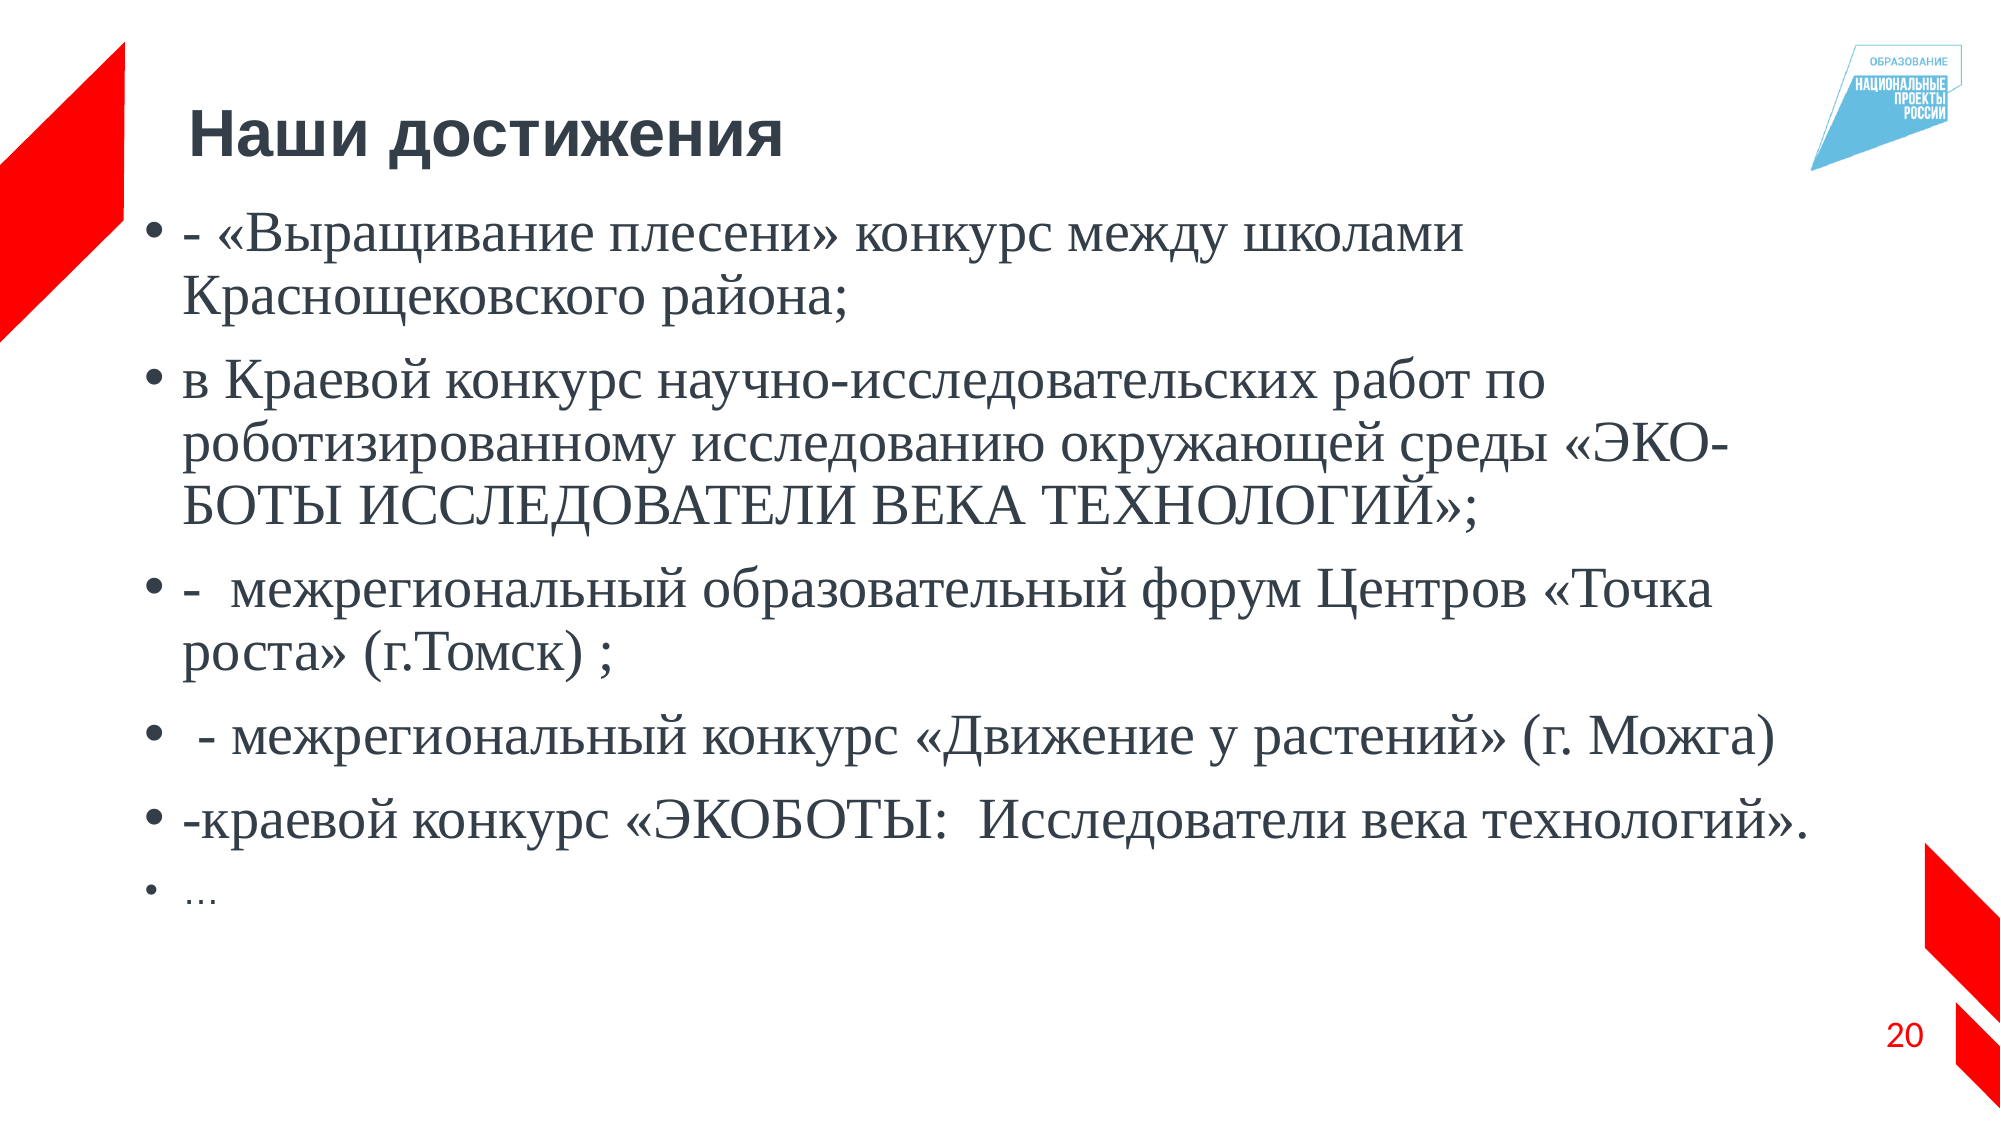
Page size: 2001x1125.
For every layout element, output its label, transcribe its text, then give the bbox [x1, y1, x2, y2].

list - «Выращивание плесени» конкурс между школами Краснощековского района; в Краевой конкурс научно-исследовательских работ по роботизированному исследованию окружающей среды «ЭКО-БОТЫ ИССЛЕДОВАТЕЛИ ВЕКА ТЕХНОЛОГИЙ»; - межрегиональный образовательный форум Центров «Точка роста» (г.Томск) ; - межрегиональный конкурс «Движение у растений» (г. Можга) -краевой конкурс «ЭКОБОТЫ: Исследователи века технологий». … [136, 193, 1863, 1014]
title Наши достижения [180, 59, 1503, 193]
picture [1802, 41, 1963, 175]
